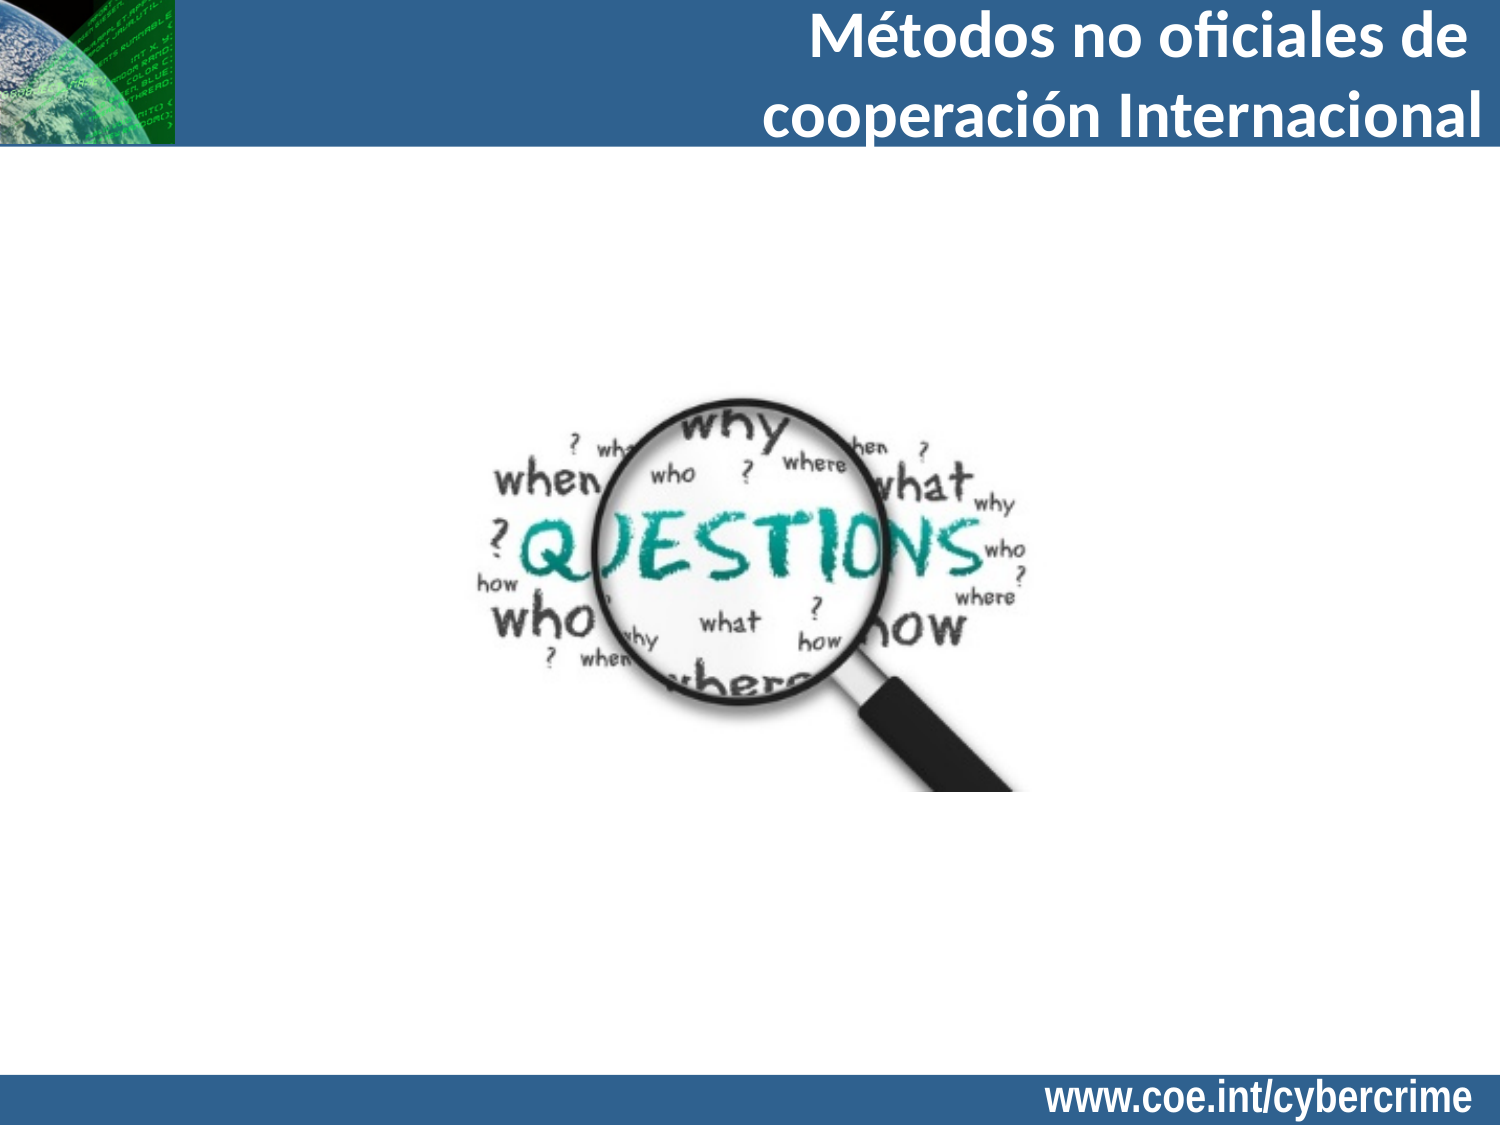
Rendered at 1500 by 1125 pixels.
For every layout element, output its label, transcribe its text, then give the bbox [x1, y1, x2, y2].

picture [0, 0, 175, 144]
text_box [0, 1073, 1030, 1125]
text_box www.coe.int/cybercrime [1030, 1059, 1500, 1125]
text_box Métodos no oficiales de cooperación Internacional [177, 0, 1500, 149]
picture [443, 332, 1057, 793]
